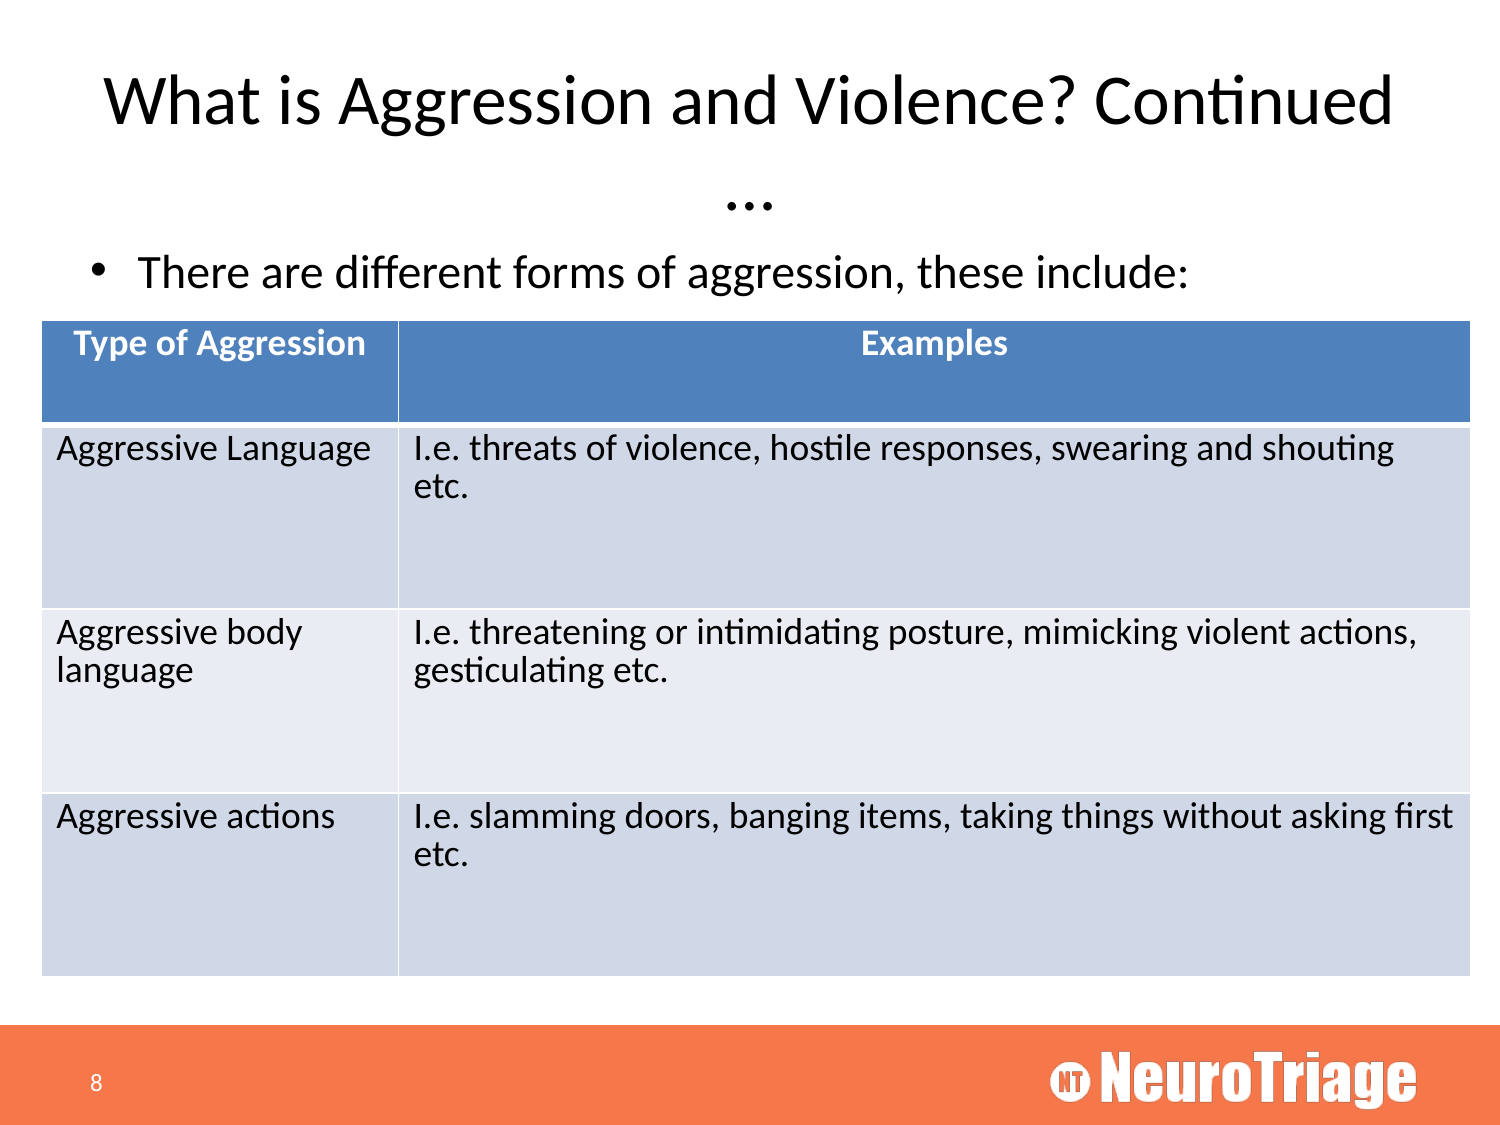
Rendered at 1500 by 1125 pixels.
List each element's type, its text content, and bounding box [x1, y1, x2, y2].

table_cell I.e. threats of violence, hostile responses, swearing and shouting etc. [399, 428, 1470, 608]
table_header Examples [399, 321, 1470, 422]
slide_number 8 [75, 1051, 425, 1112]
table_header Type of Aggression [42, 321, 398, 422]
title What is Aggression and Violence? Continued … [75, 45, 1425, 232]
list There are different forms of aggression, these include: [75, 232, 1425, 307]
table_cell I.e. threatening or intimidating posture, mimicking violent actions, gesticulating etc. [399, 610, 1470, 792]
table_cell I.e. slamming doors, banging items, taking things without asking first etc. [399, 794, 1470, 976]
picture [1037, 1030, 1425, 1125]
table_cell Aggressive body language [42, 610, 398, 792]
table_cell Aggressive Language [42, 428, 398, 608]
table_cell Aggressive actions [42, 794, 398, 976]
